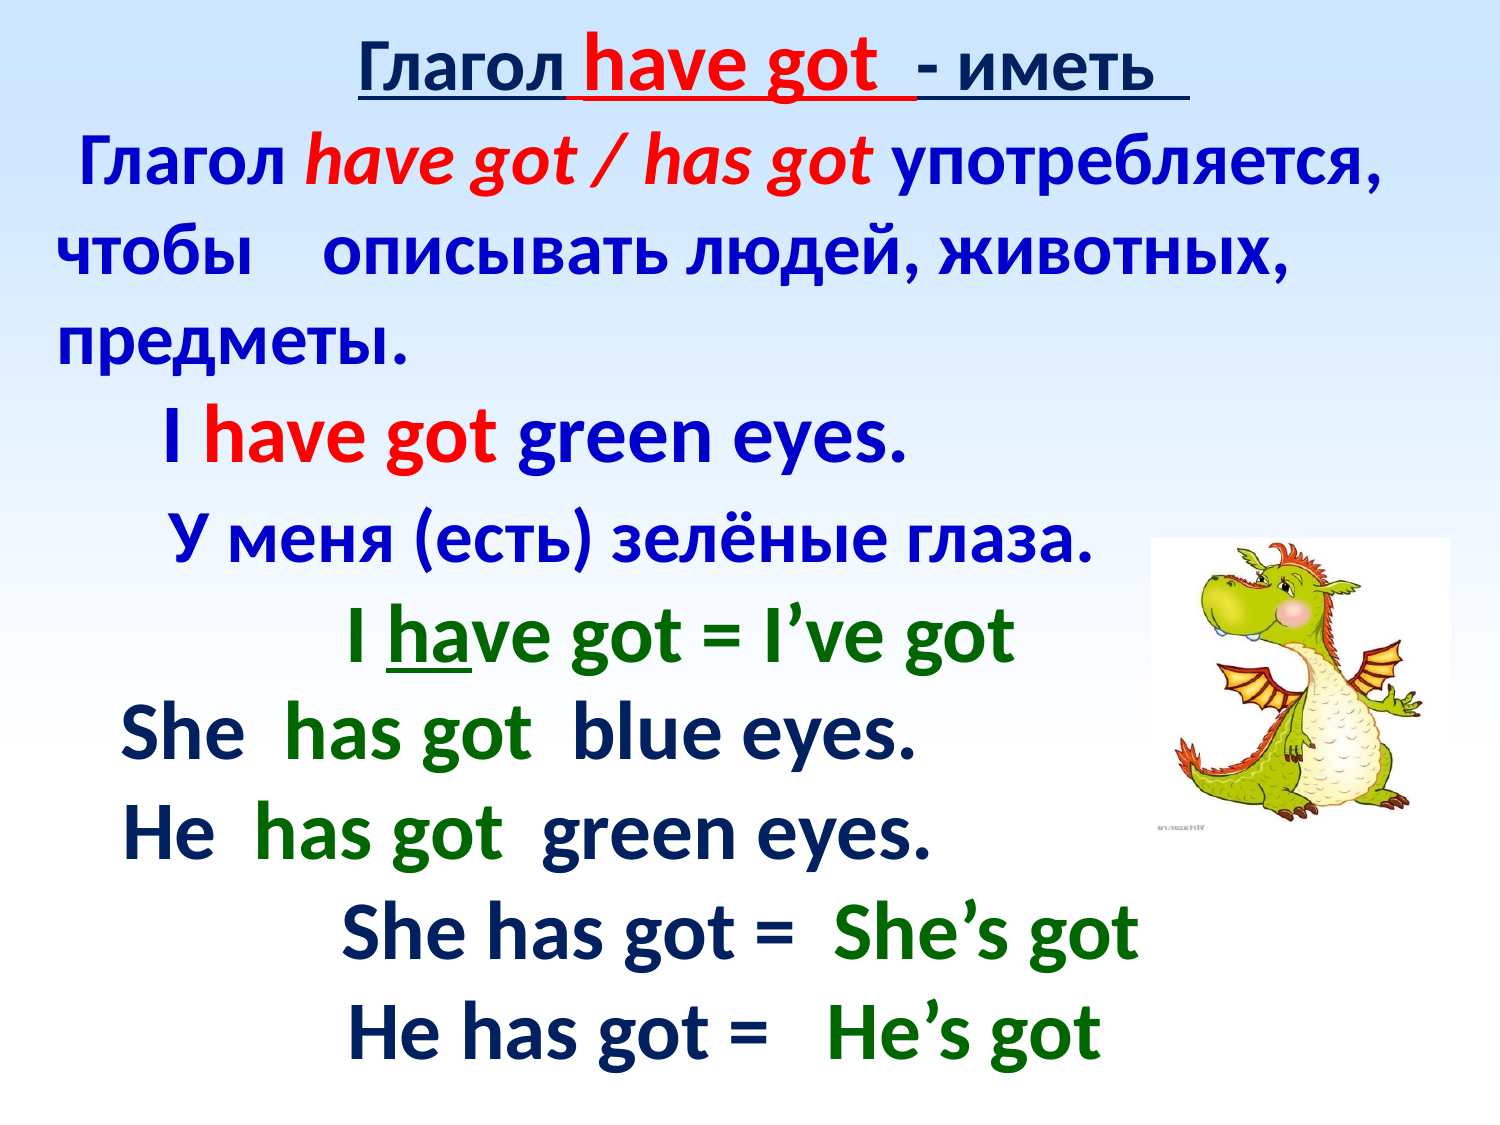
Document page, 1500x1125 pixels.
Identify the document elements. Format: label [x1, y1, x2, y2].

list [0, 0, 1500, 1125]
picture [1151, 538, 1451, 836]
